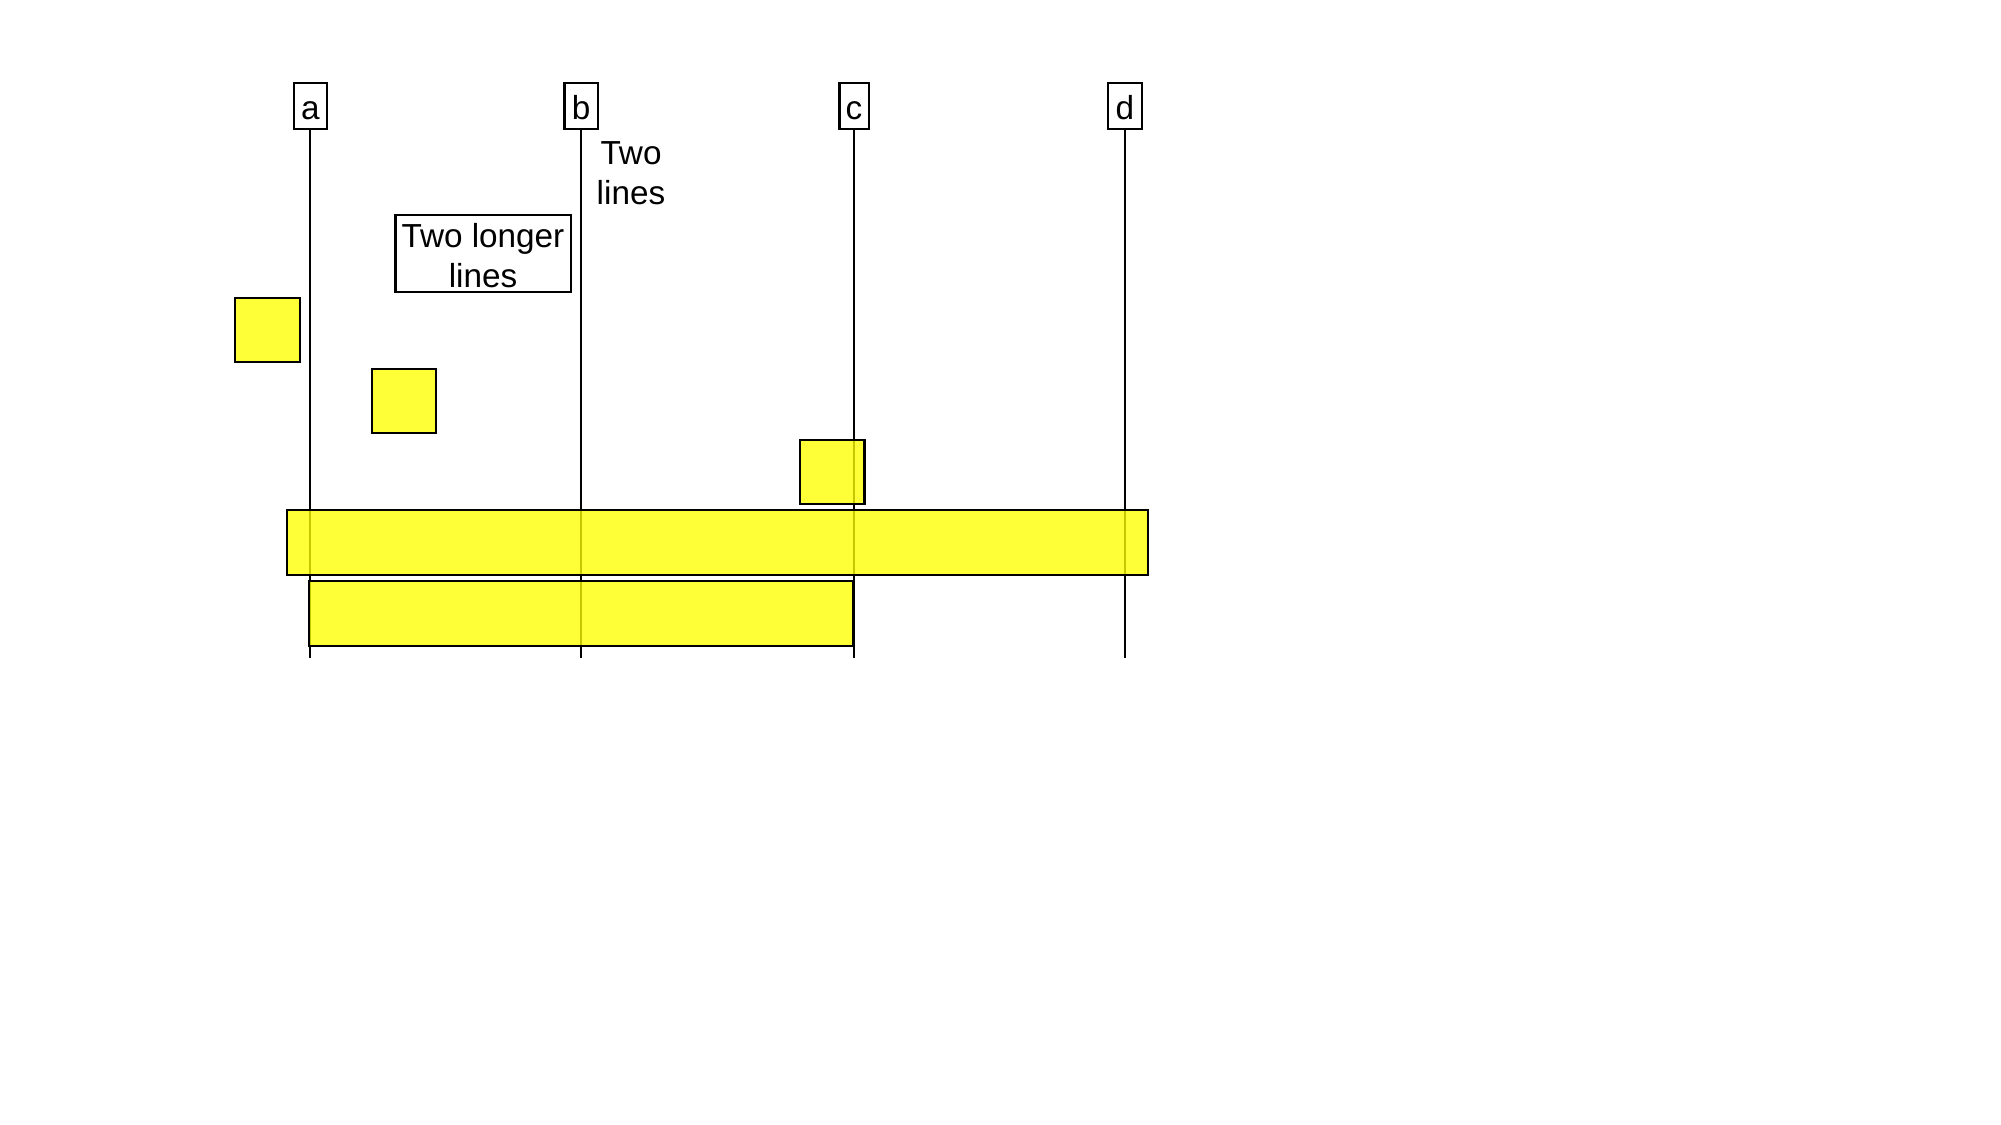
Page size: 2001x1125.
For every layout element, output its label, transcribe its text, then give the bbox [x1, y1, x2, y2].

text_box [799, 439, 854, 505]
text_box [855, 510, 1124, 575]
text_box b [564, 83, 598, 130]
text_box [311, 581, 581, 646]
text_box [235, 297, 300, 363]
text_box c [839, 83, 869, 130]
text_box [1126, 510, 1148, 575]
text_box [74, 74, 1186, 659]
text_box [371, 368, 437, 434]
text_box [311, 510, 581, 575]
text_box d [1108, 83, 1142, 130]
text_box [582, 581, 854, 646]
text_box [855, 439, 865, 505]
text_box Two longer lines [395, 214, 571, 292]
text_box Two lines [590, 131, 672, 211]
text_box [287, 510, 310, 575]
text_box a [293, 83, 327, 130]
text_box [582, 510, 854, 575]
